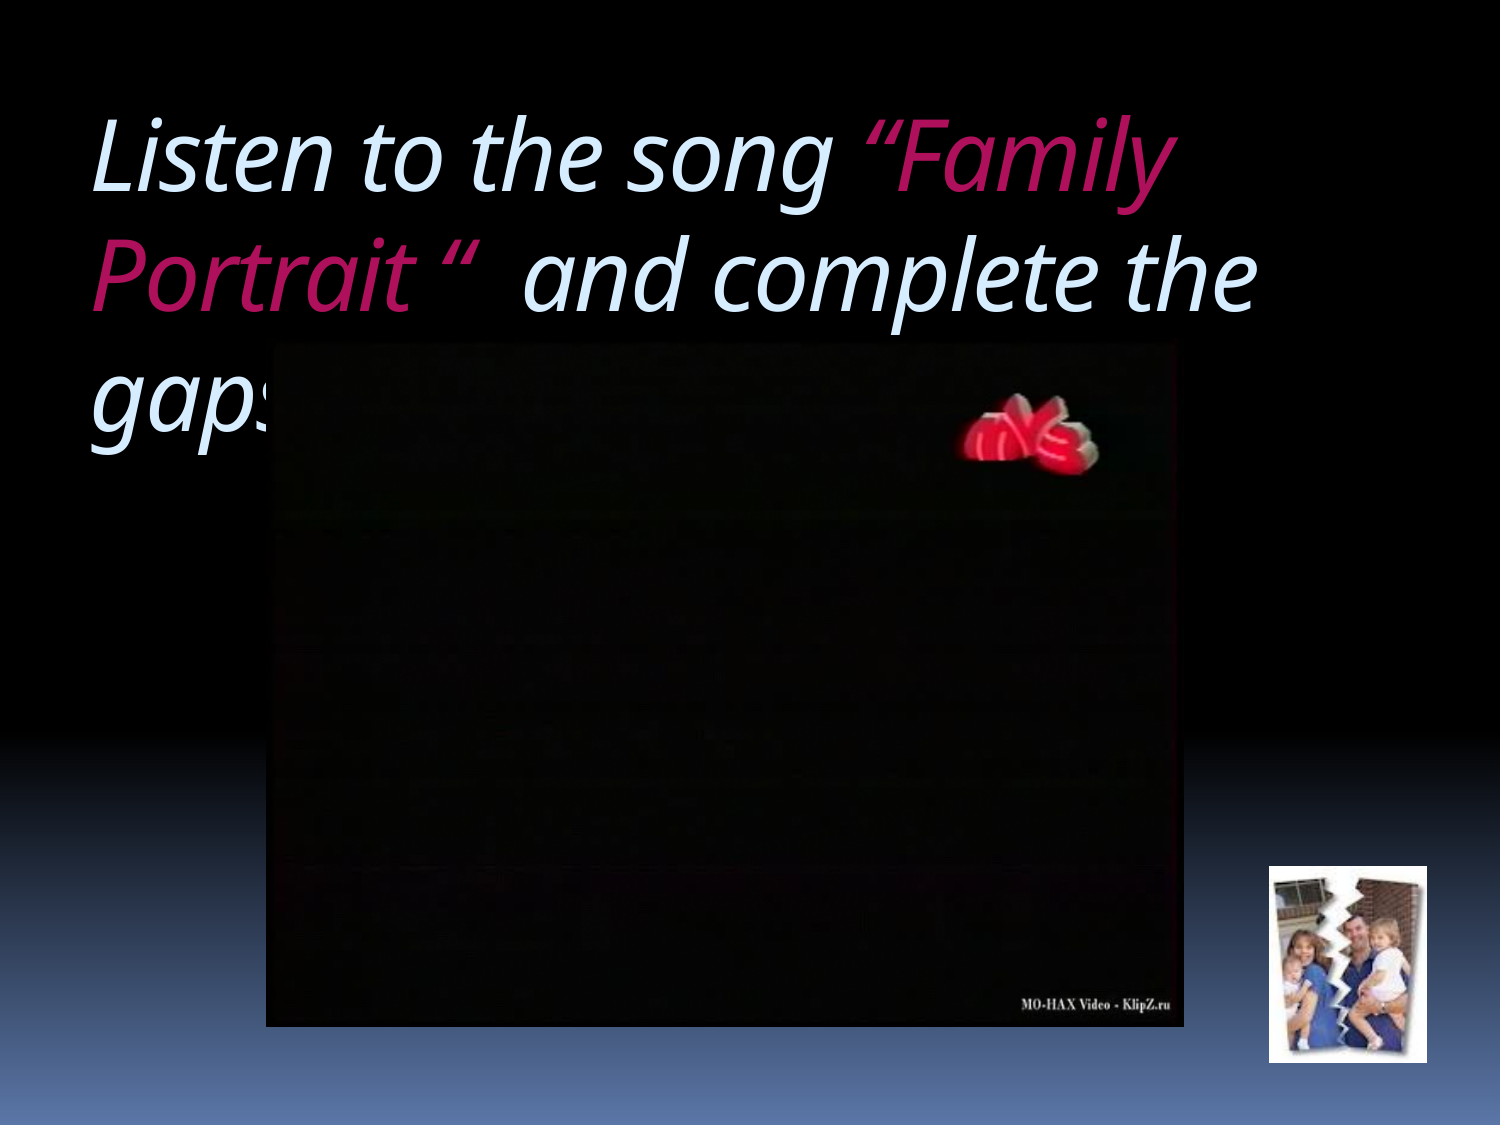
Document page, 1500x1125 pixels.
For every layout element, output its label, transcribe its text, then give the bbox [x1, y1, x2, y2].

picture [1269, 866, 1428, 1064]
title Listen to the song “Family Portrait “ and complete the gaps . [75, 83, 1425, 234]
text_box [265, 337, 1186, 1028]
